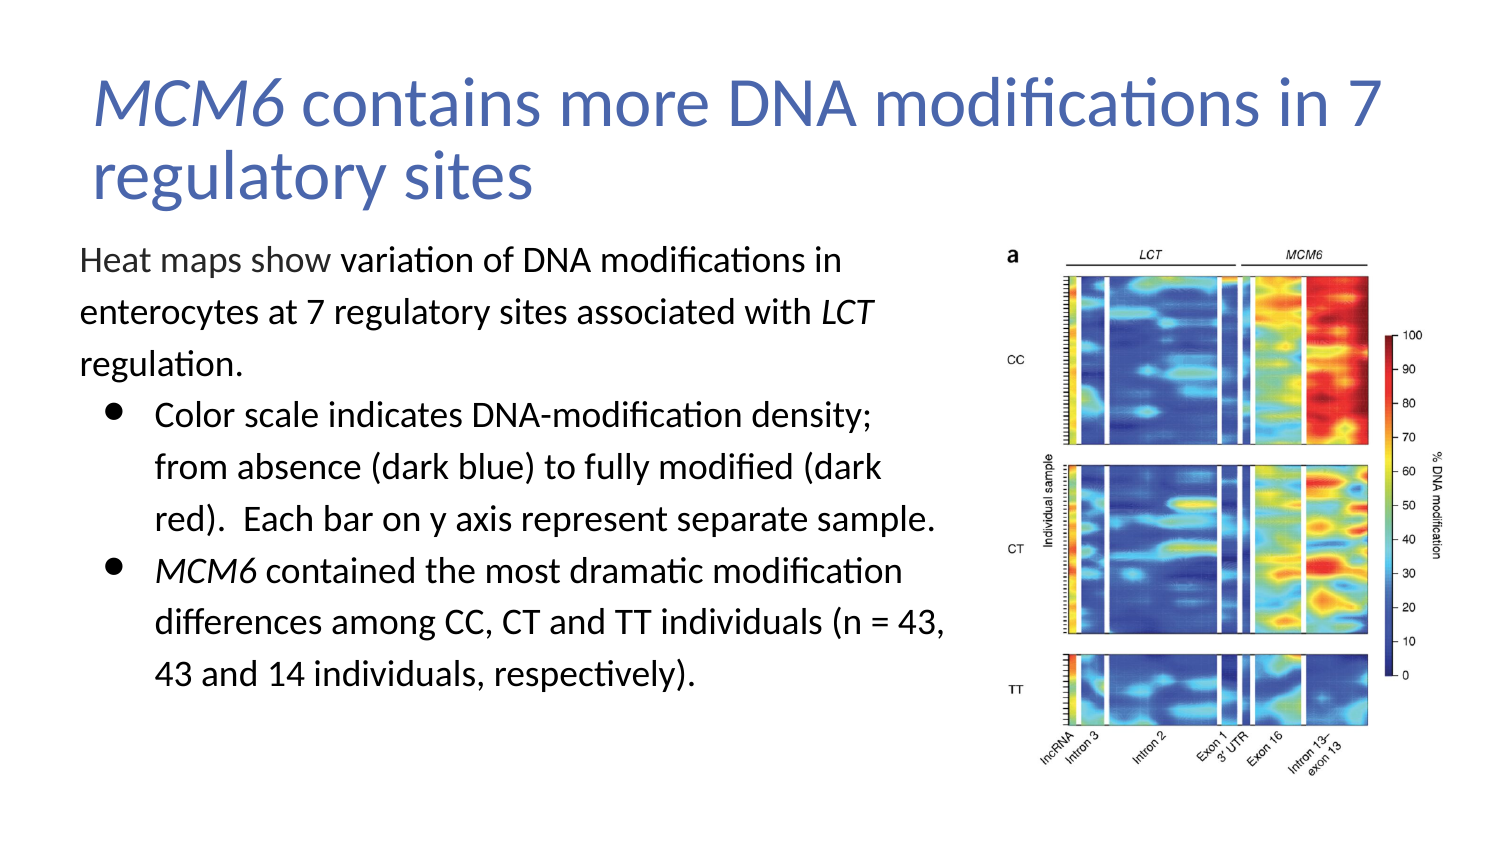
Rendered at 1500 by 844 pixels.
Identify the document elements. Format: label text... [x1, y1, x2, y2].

picture [993, 242, 1457, 778]
list Heat maps show variation of DNA modifications in enterocytes at 7 regulatory sites associated with LCT regulation. Color scale indicates DNA-modification density; from absence (dark blue) to fully modified (dark red). Each bar on y axis represent separate sample. MCM6 contained the most dramatic modification differences among CC, CT and TT individuals (n = 43, 43 and 14 individuals, respectively). [68, 222, 960, 797]
title MCM6 contains more DNA modifications in 7 regulatory sites [80, 61, 1407, 222]
